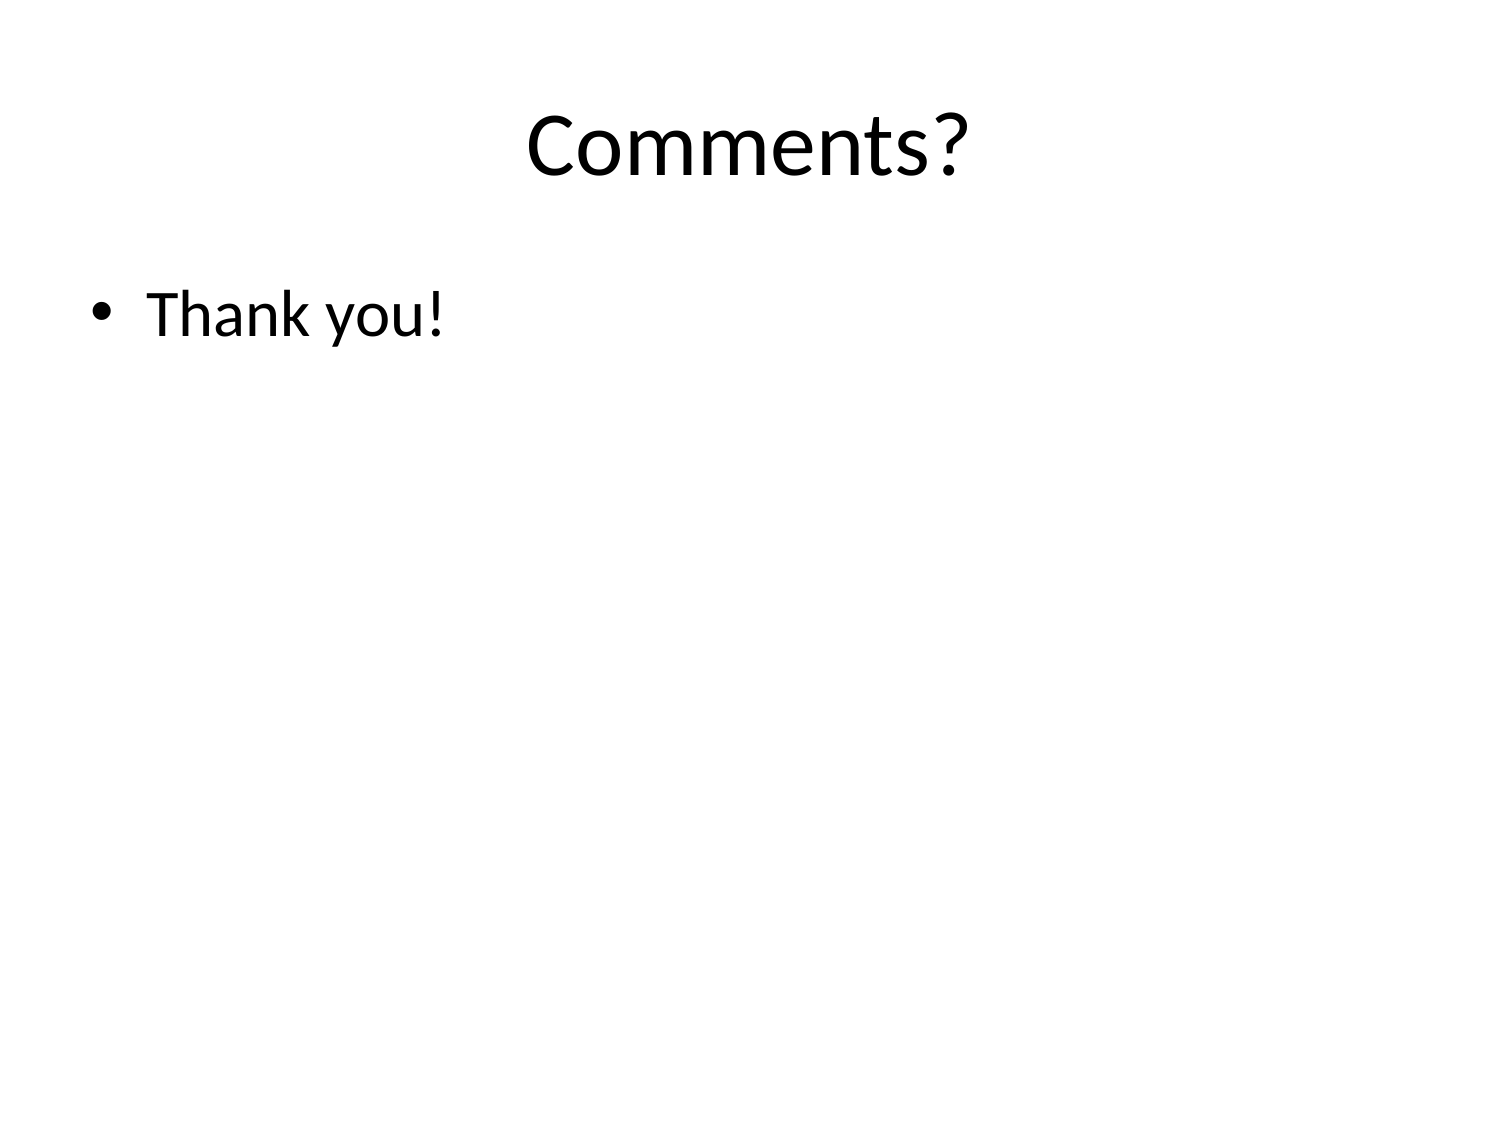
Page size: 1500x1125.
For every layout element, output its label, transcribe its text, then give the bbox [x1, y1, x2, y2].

title Comments? [75, 45, 1425, 233]
list Thank you! [75, 262, 1425, 1005]
